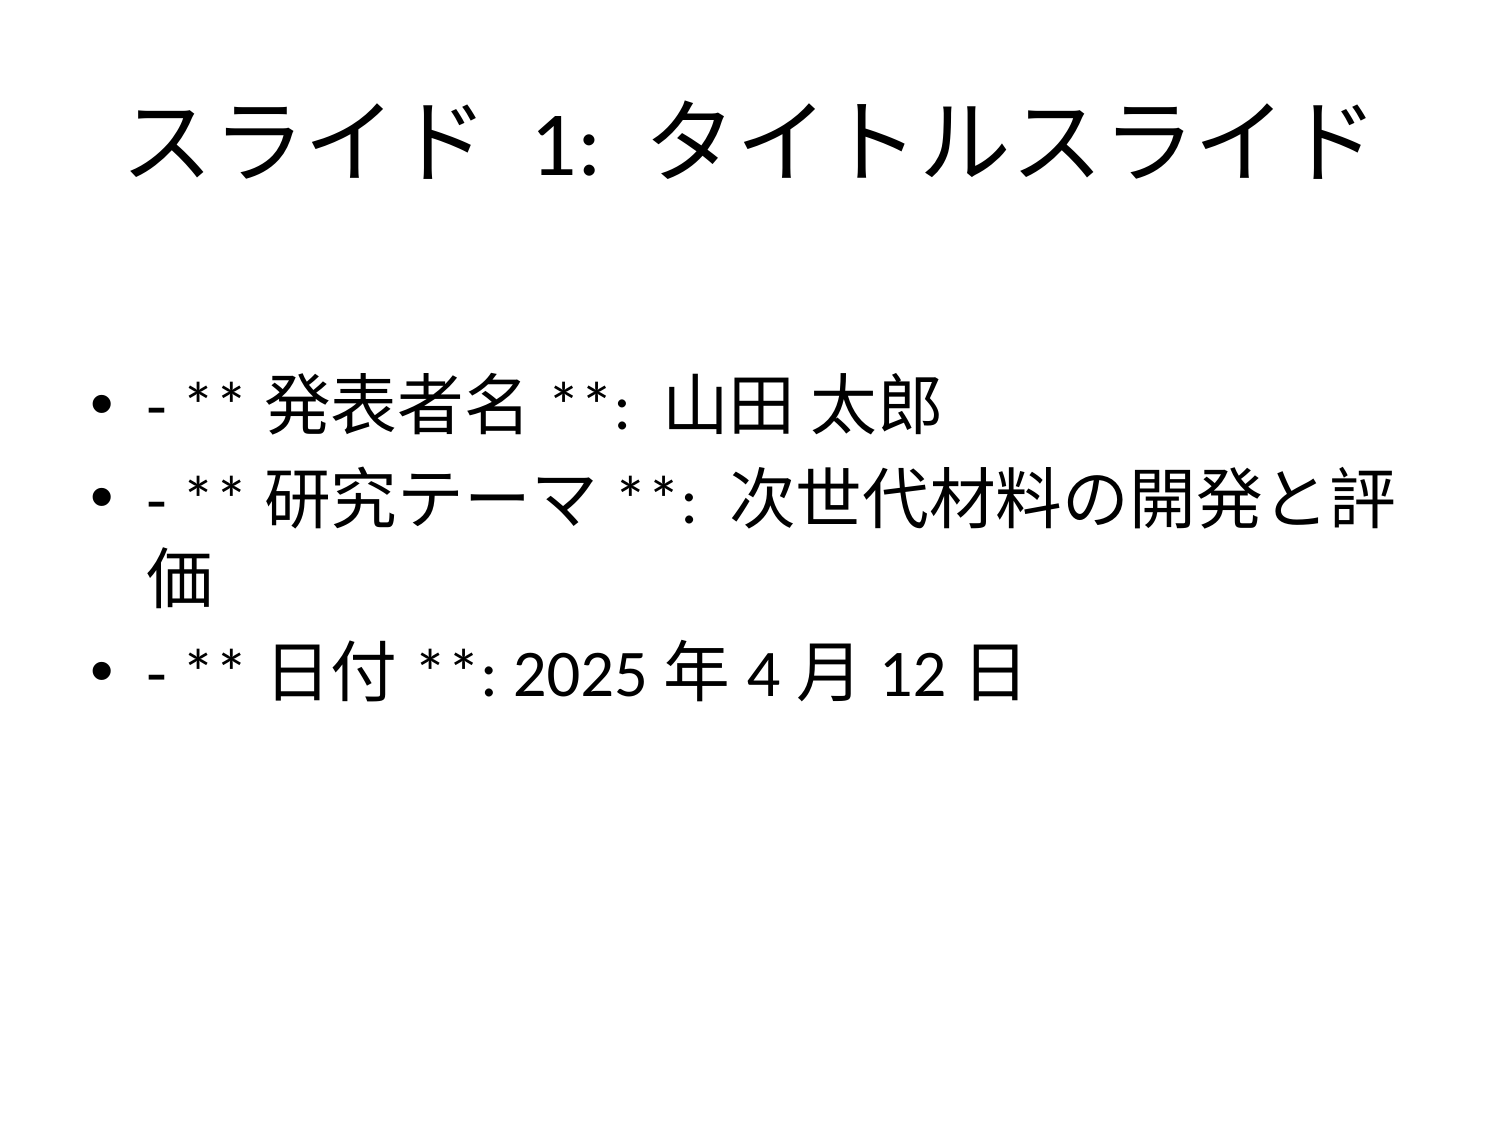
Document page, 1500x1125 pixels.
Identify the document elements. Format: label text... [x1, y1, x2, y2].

title スライド 1: タイトルスライド [75, 45, 1425, 233]
list - **発表者名**: 山田 太郎 - **研究テーマ**: 次世代材料の開発と評価 - **日付**: 2025年4月12日 [75, 262, 1425, 1005]
